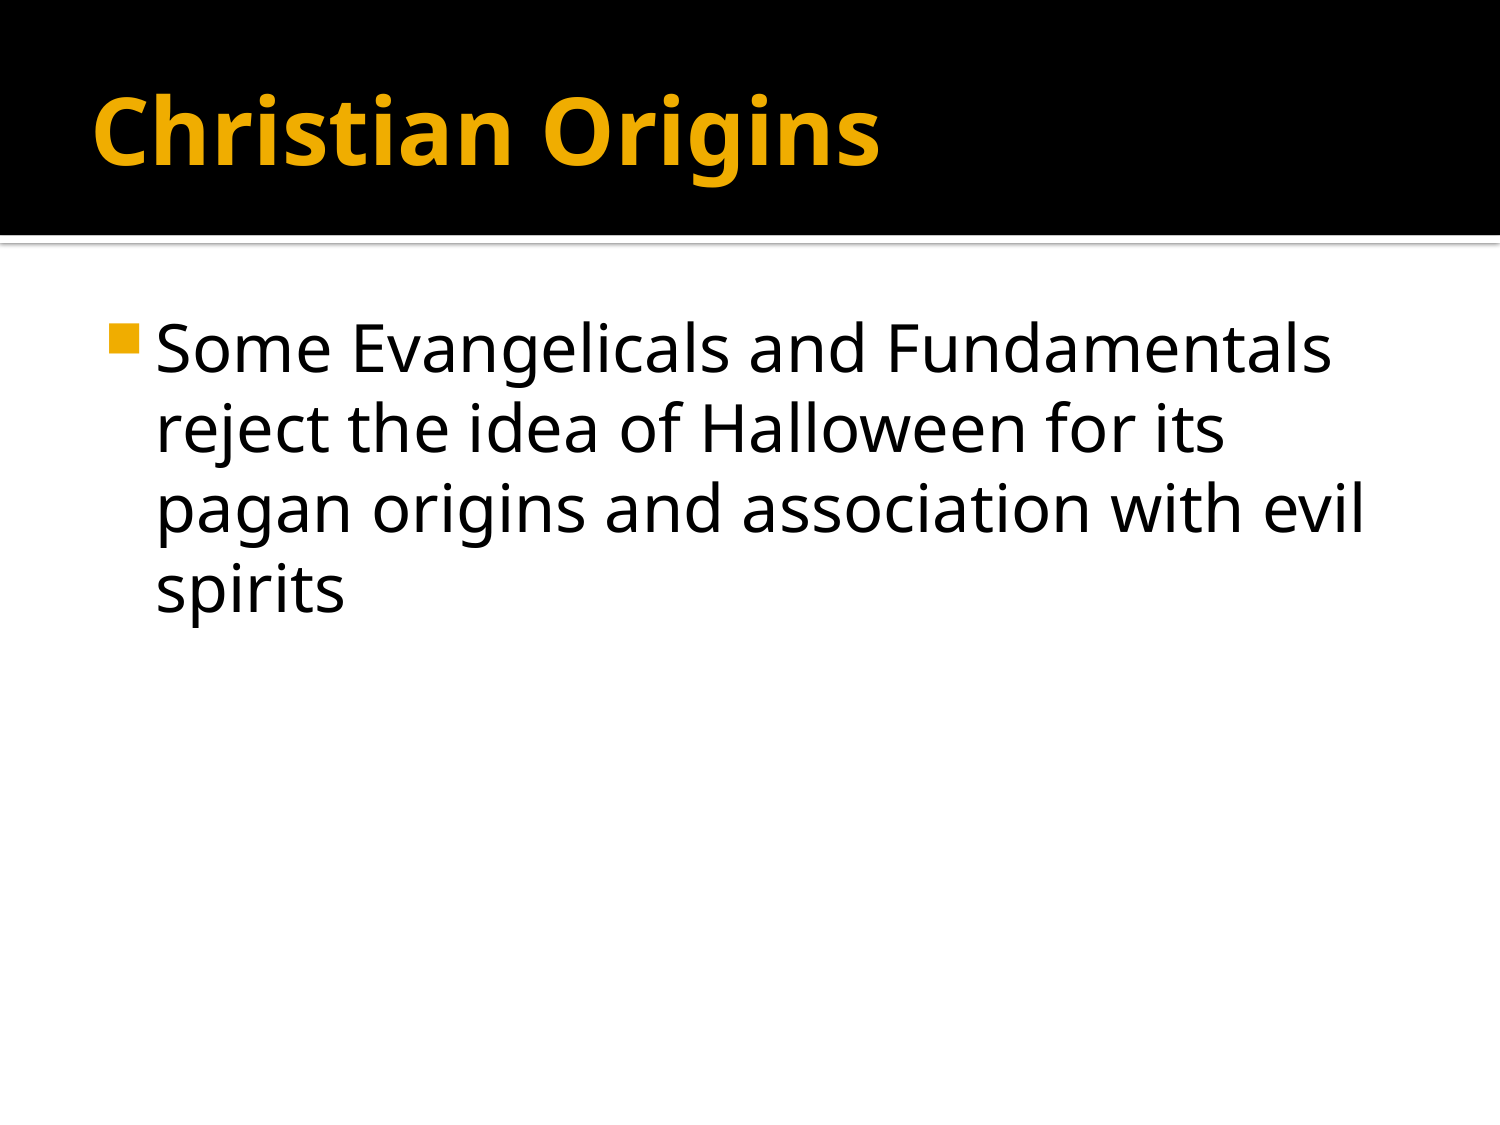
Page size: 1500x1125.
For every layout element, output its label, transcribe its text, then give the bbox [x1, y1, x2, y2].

list Some Evangelicals and Fundamentals reject the idea of Halloween for its pagan origins and association with evil spirits [74, 290, 1426, 1051]
title Christian Origins [75, 25, 1425, 231]
